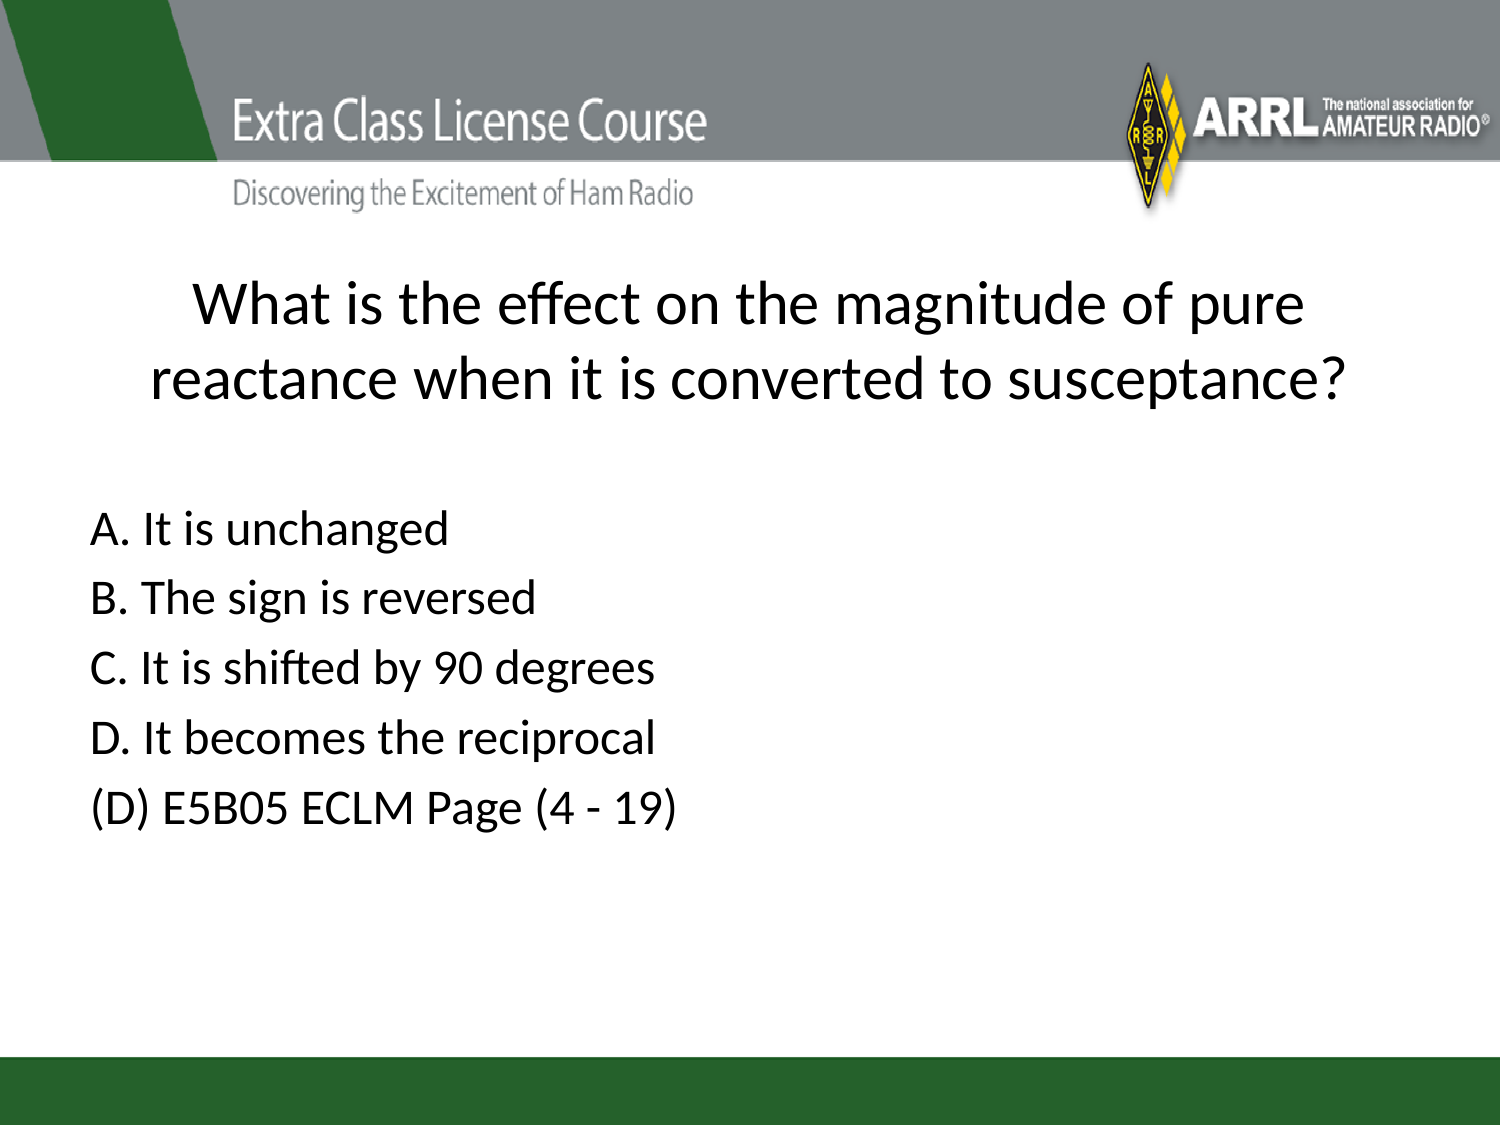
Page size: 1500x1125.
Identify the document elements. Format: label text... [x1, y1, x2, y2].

title What is the effect on the magnitude of pure reactance when it is converted to susceptance? [75, 254, 1425, 435]
picture [0, 0, 1500, 1125]
list A. It is unchanged B. The sign is reversed C. It is shifted by 90 degrees D. It becomes the reciprocal (D) E5B05 ECLM Page (4 - 19) [75, 487, 1425, 1005]
